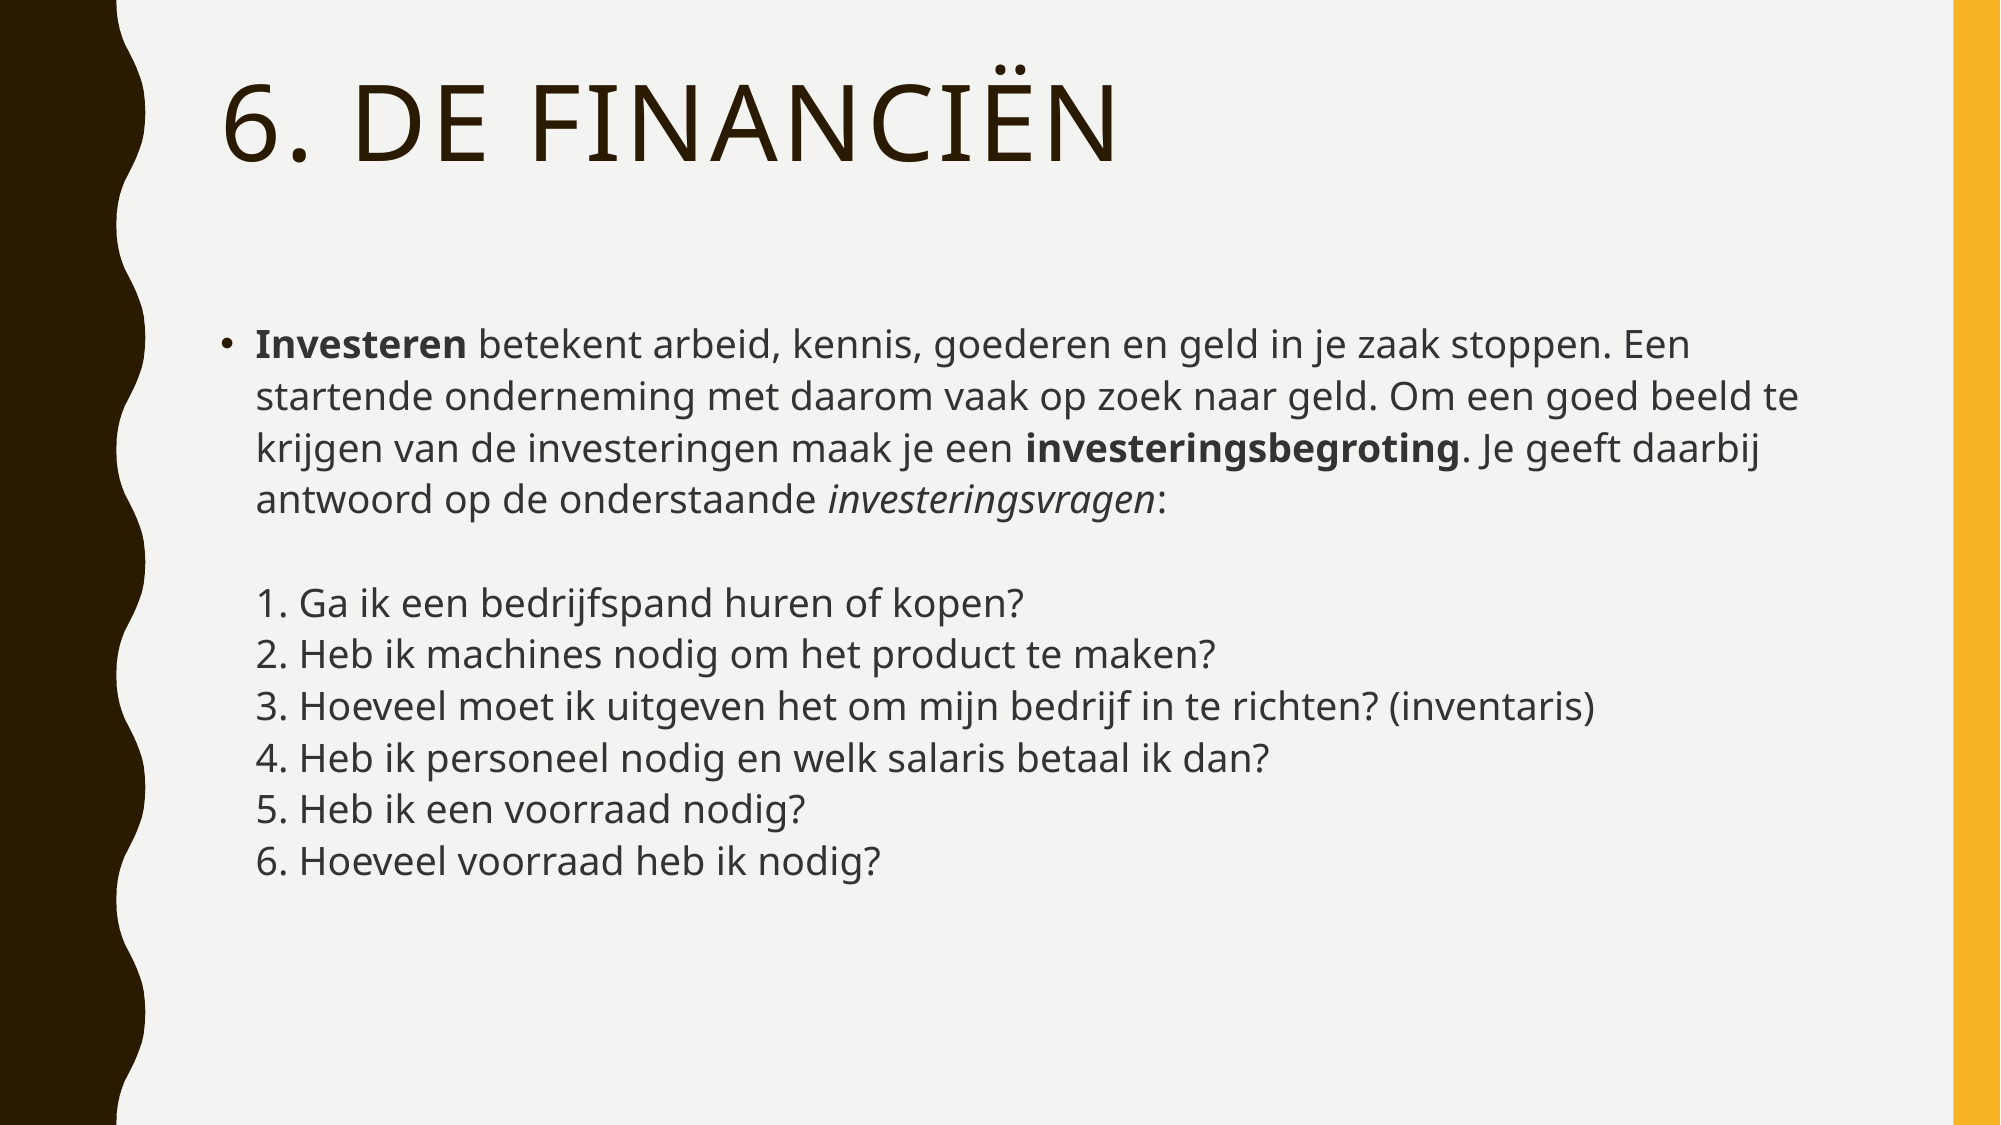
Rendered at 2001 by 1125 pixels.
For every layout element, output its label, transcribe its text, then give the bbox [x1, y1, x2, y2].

title 6. De Financiën [205, 62, 1875, 307]
list Investeren betekent arbeid, kennis, goederen en geld in je zaak stoppen. Een startende onderneming met daarom vaak op zoek naar geld. Om een goed beeld te krijgen van de investeringen maak je een investeringsbegroting. Je geeft daarbij antwoord op de onderstaande investeringsvragen: 1. Ga ik een bedrijfspand huren of kopen? 2. Heb ik machines nodig om het product te maken? 3. Hoeveel moet ik uitgeven het om mijn bedrijf in te richten? (inventaris) 4. Heb ik personeel nodig en welk salaris betaal ik dan? 5. Heb ik een voorraad nodig? 6. Hoeveel voorraad heb ik nodig? [205, 307, 1875, 897]
